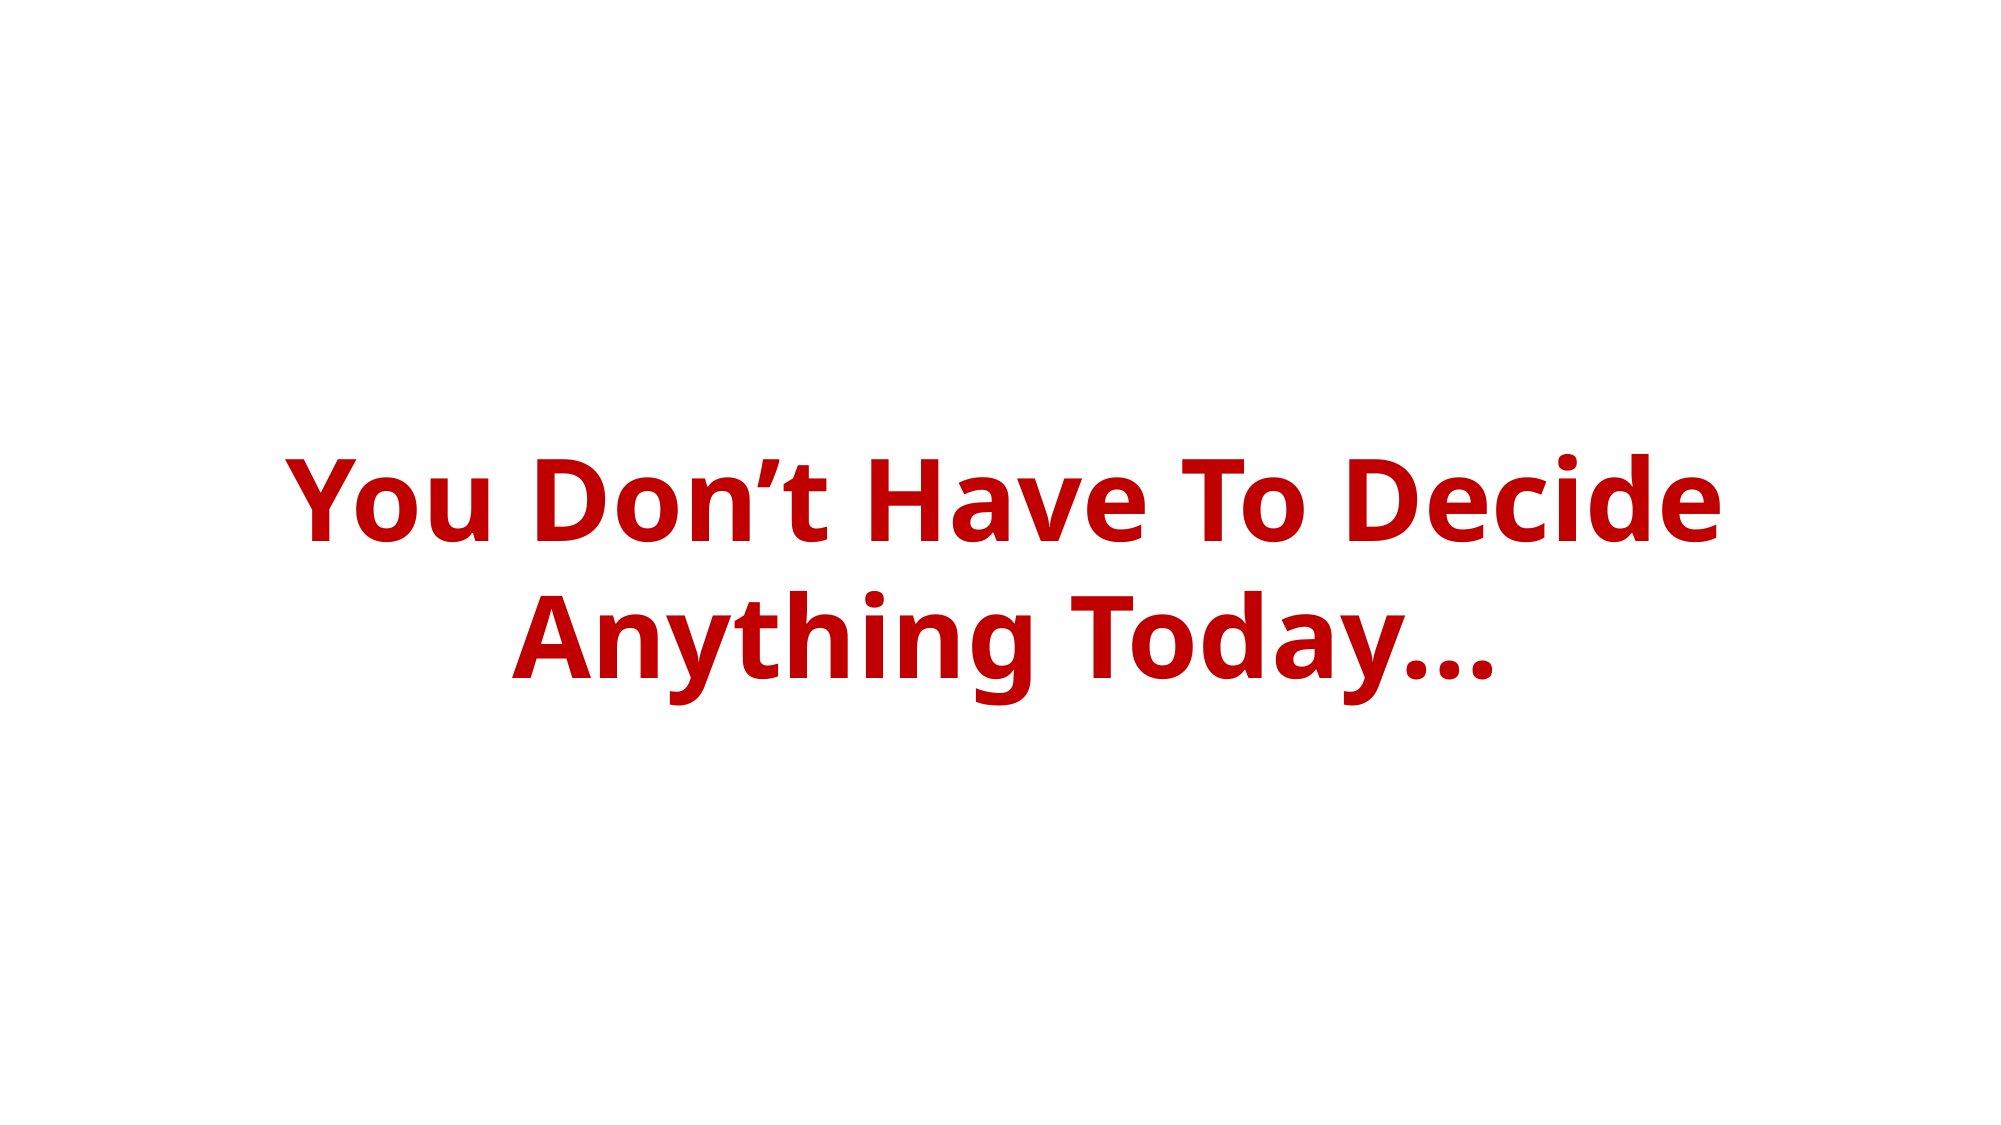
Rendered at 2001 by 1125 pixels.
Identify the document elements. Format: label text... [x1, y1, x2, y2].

text_box You Don’t Have To Decide Anything Today... [87, 419, 1925, 710]
